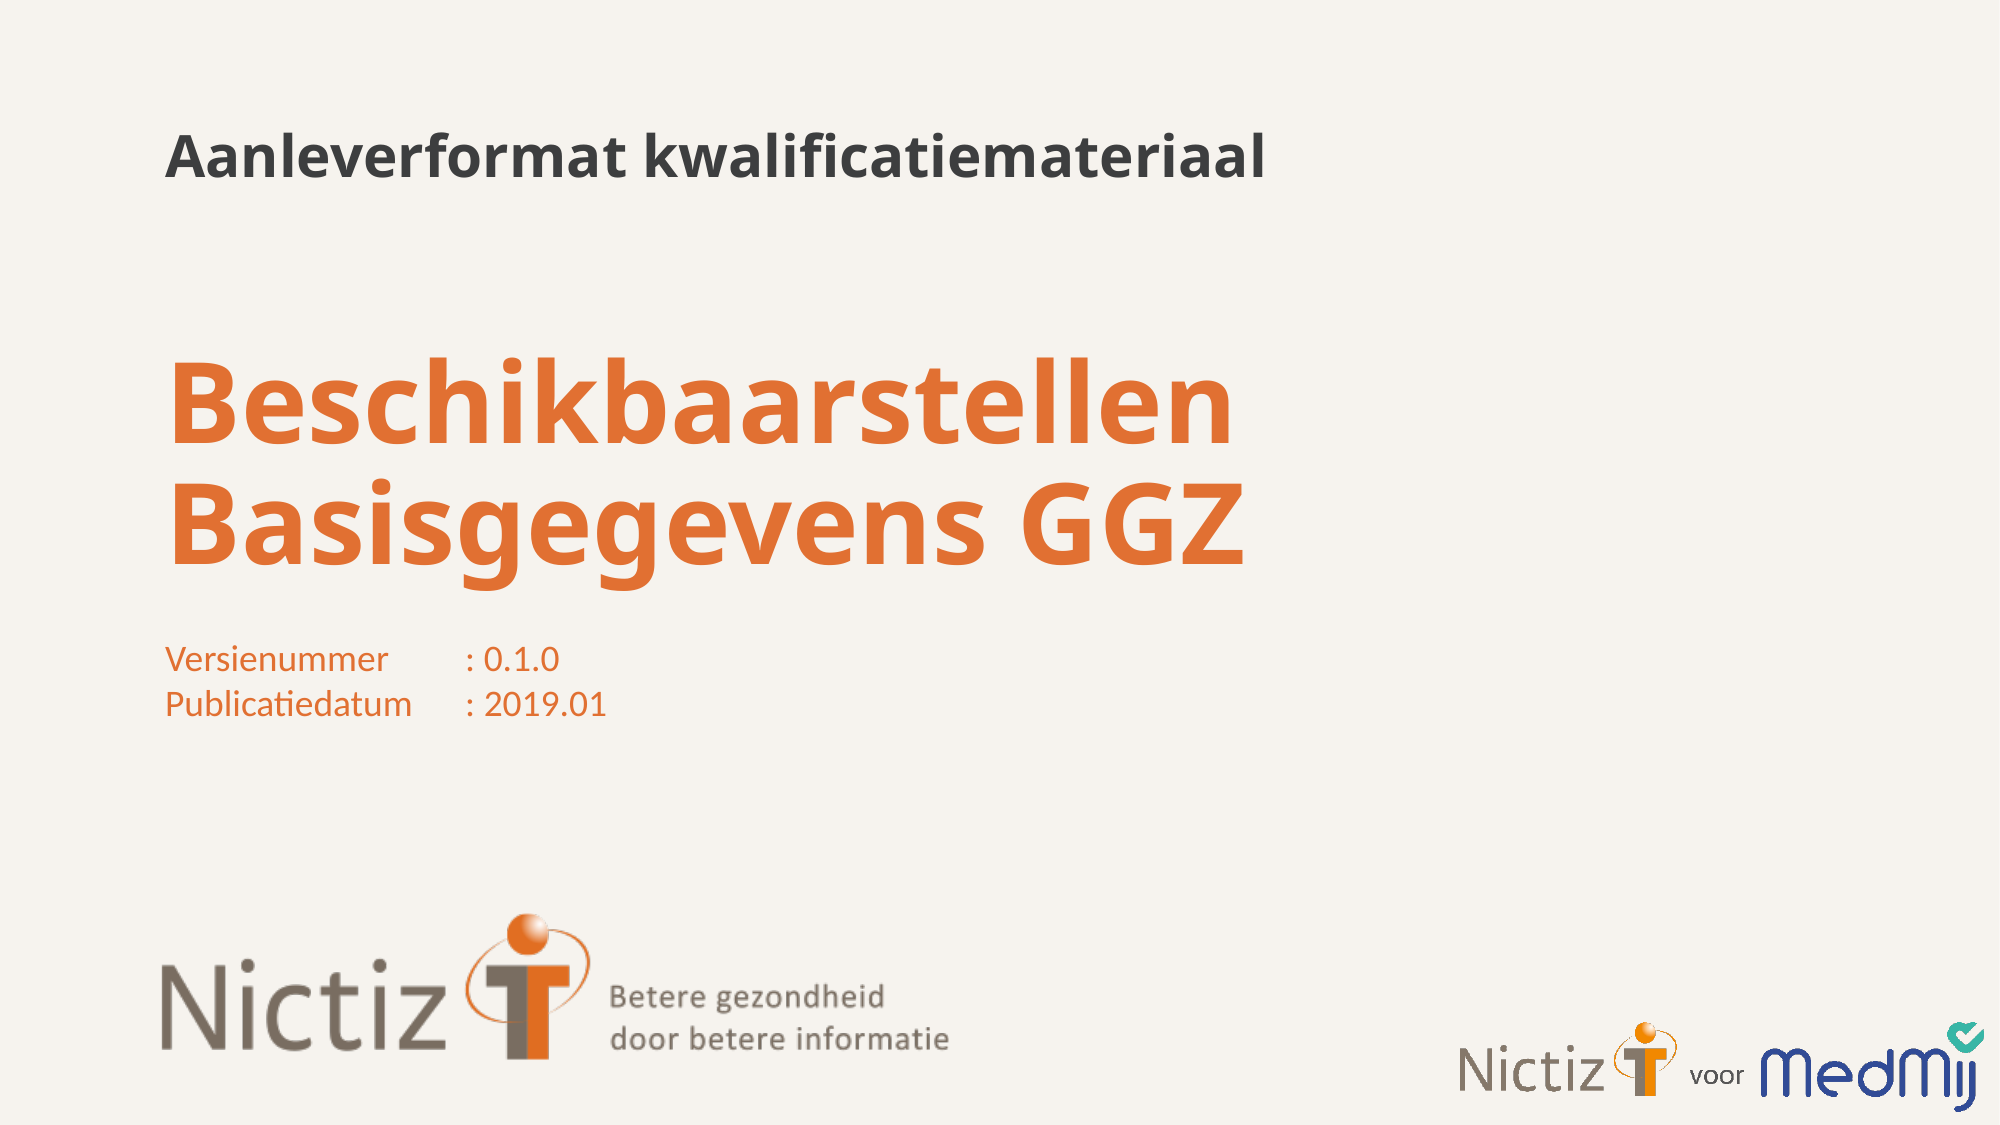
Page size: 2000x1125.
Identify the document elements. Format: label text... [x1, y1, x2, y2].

title Beschikbaarstellen Basisgegevens GGZ [150, 338, 1926, 627]
text_box Versienummer : 0.1.0 Publicatiedatum : 2019.01 [150, 626, 782, 732]
subtitle Aanleverformat kwalificatiemateriaal [150, 94, 1699, 236]
picture [150, 897, 961, 1075]
picture [1457, 1019, 1988, 1113]
